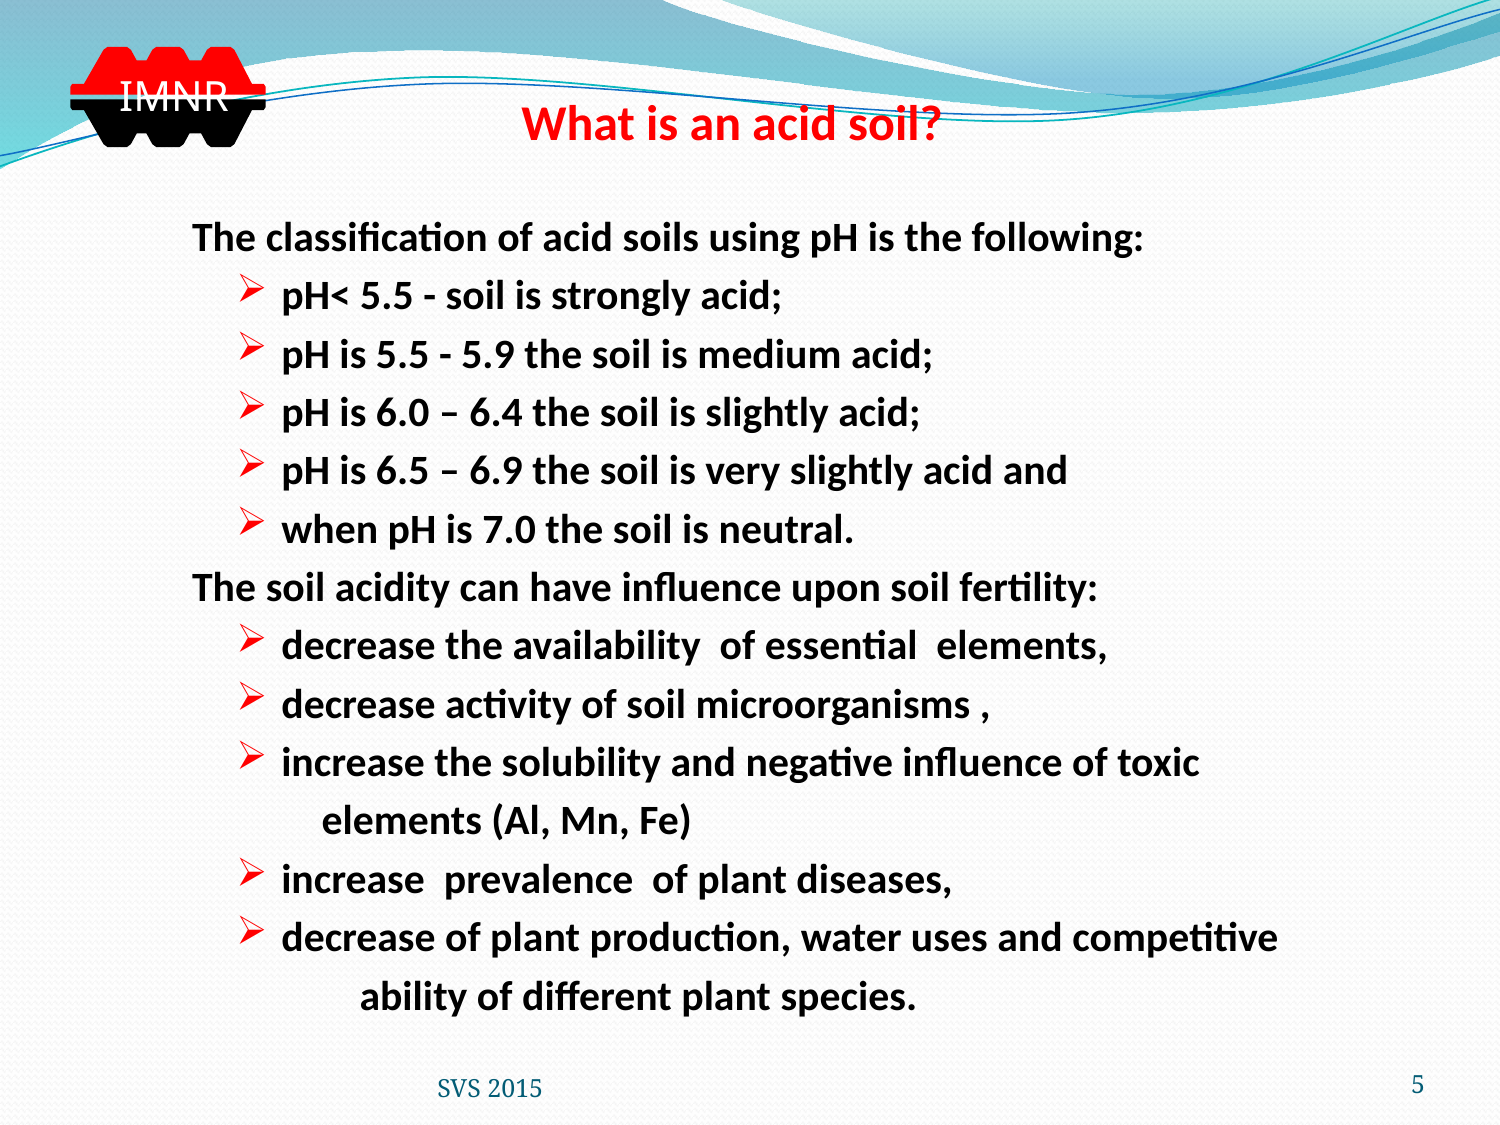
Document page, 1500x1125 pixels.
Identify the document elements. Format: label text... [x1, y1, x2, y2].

list The classification of acid soils using pH is the following: pH< 5.5 - soil is strongly acid; pH is 5.5 - 5.9 the soil is medium acid; pH is 6.0 – 6.4 the soil is slightly acid; pH is 6.5 – 6.9 the soil is very slightly acid and when pH is 7.0 the soil is neutral. The soil acidity can have influence upon soil fertility: decrease the availability of essential elements, decrease activity of soil microorganisms , increase the solubility and negative influence of toxic elements (Al, Mn, Fe) increase prevalence of plant diseases, decrease of plant production, water uses and competitive ability of different plant species. [176, 201, 1500, 1027]
slide_number 5 [1299, 1042, 1425, 1103]
text_box What is an acid soil? [468, 82, 997, 158]
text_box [70, 46, 266, 148]
footer SVS 2015 [437, 1042, 988, 1103]
